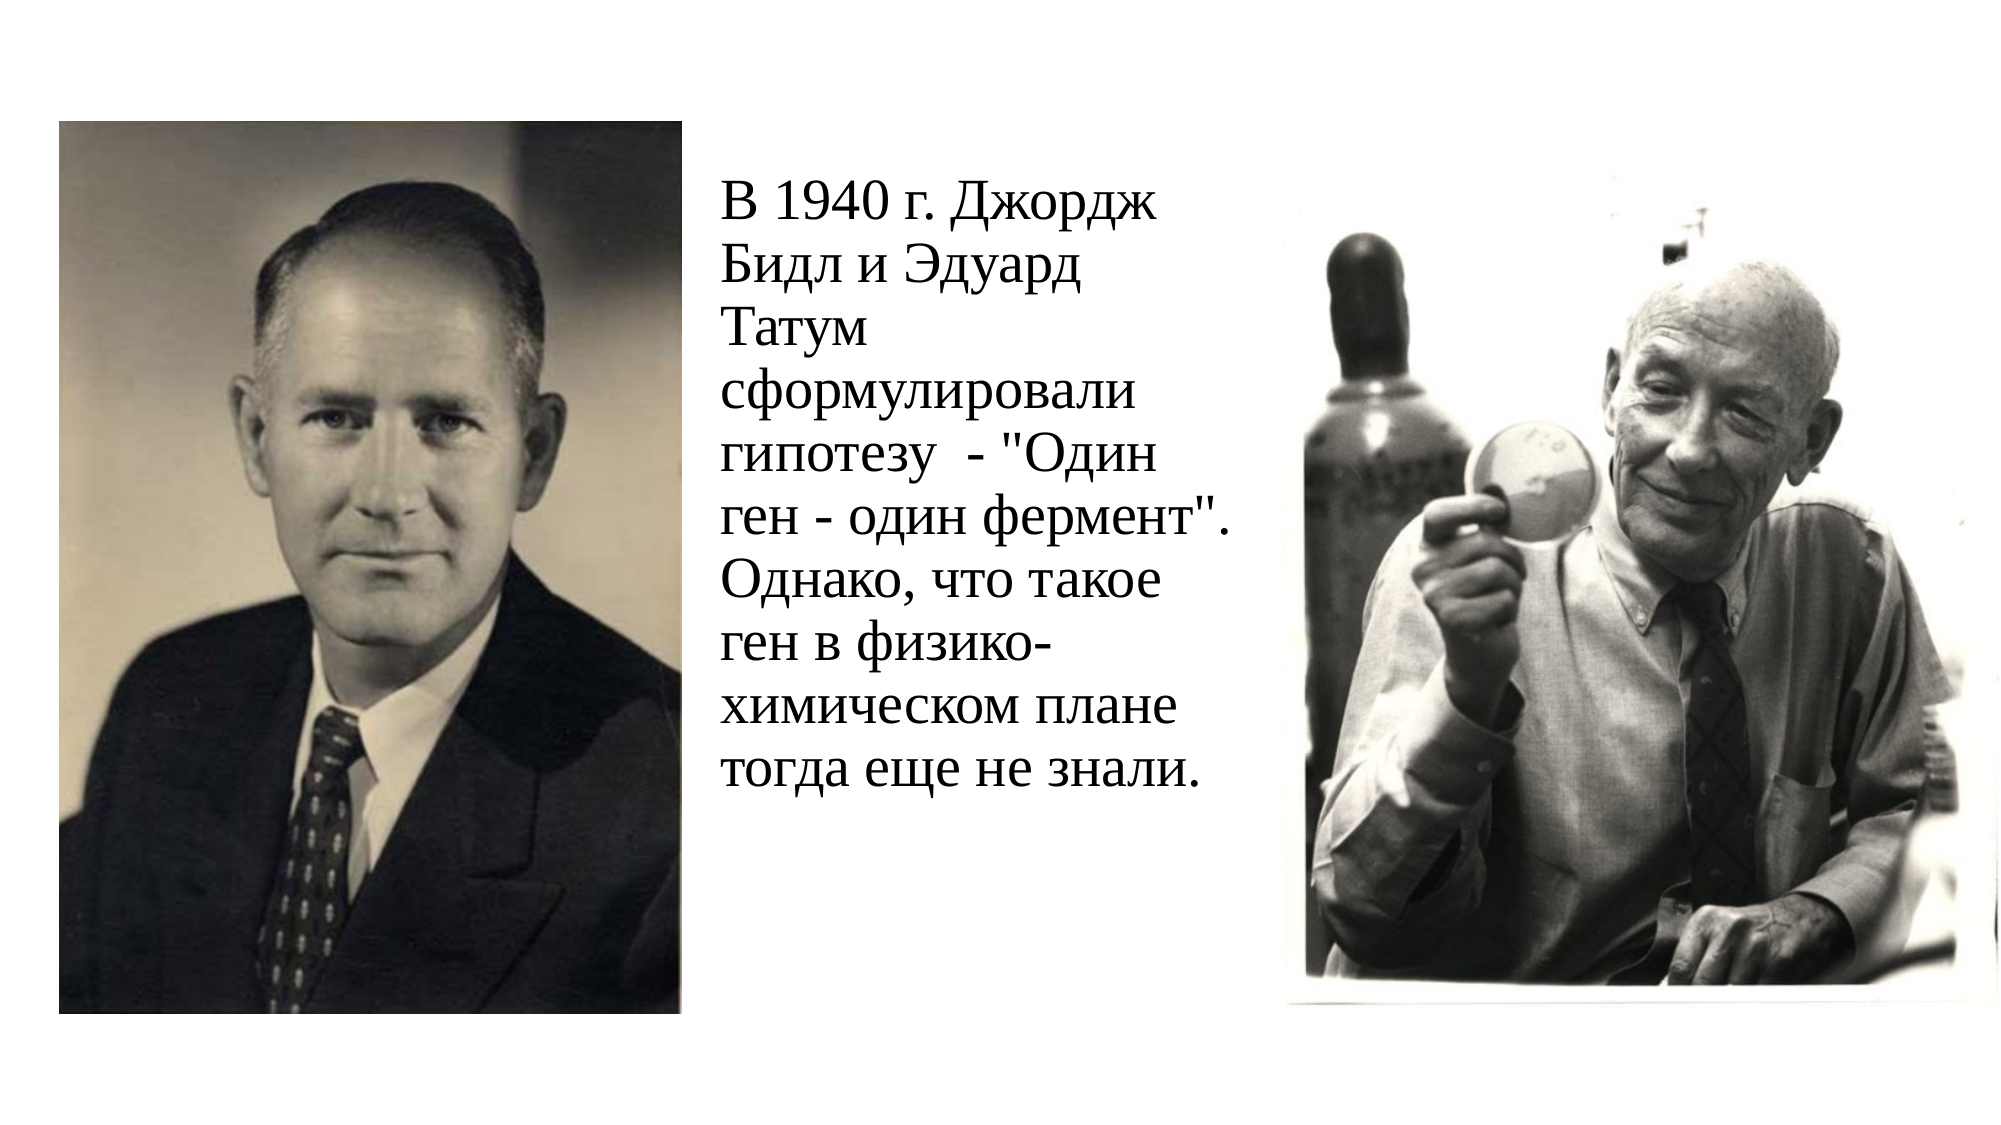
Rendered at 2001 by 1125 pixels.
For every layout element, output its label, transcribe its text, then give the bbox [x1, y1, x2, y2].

list В 1940 г. Джордж Бидл и Эдуард Татум сформулировали гипотезу - "Один ген - один фермент". Однако, что такое ген в физико-химическом плане тогда еще не знали. [704, 161, 1256, 876]
picture [59, 121, 682, 1014]
picture [1278, 156, 2000, 1010]
